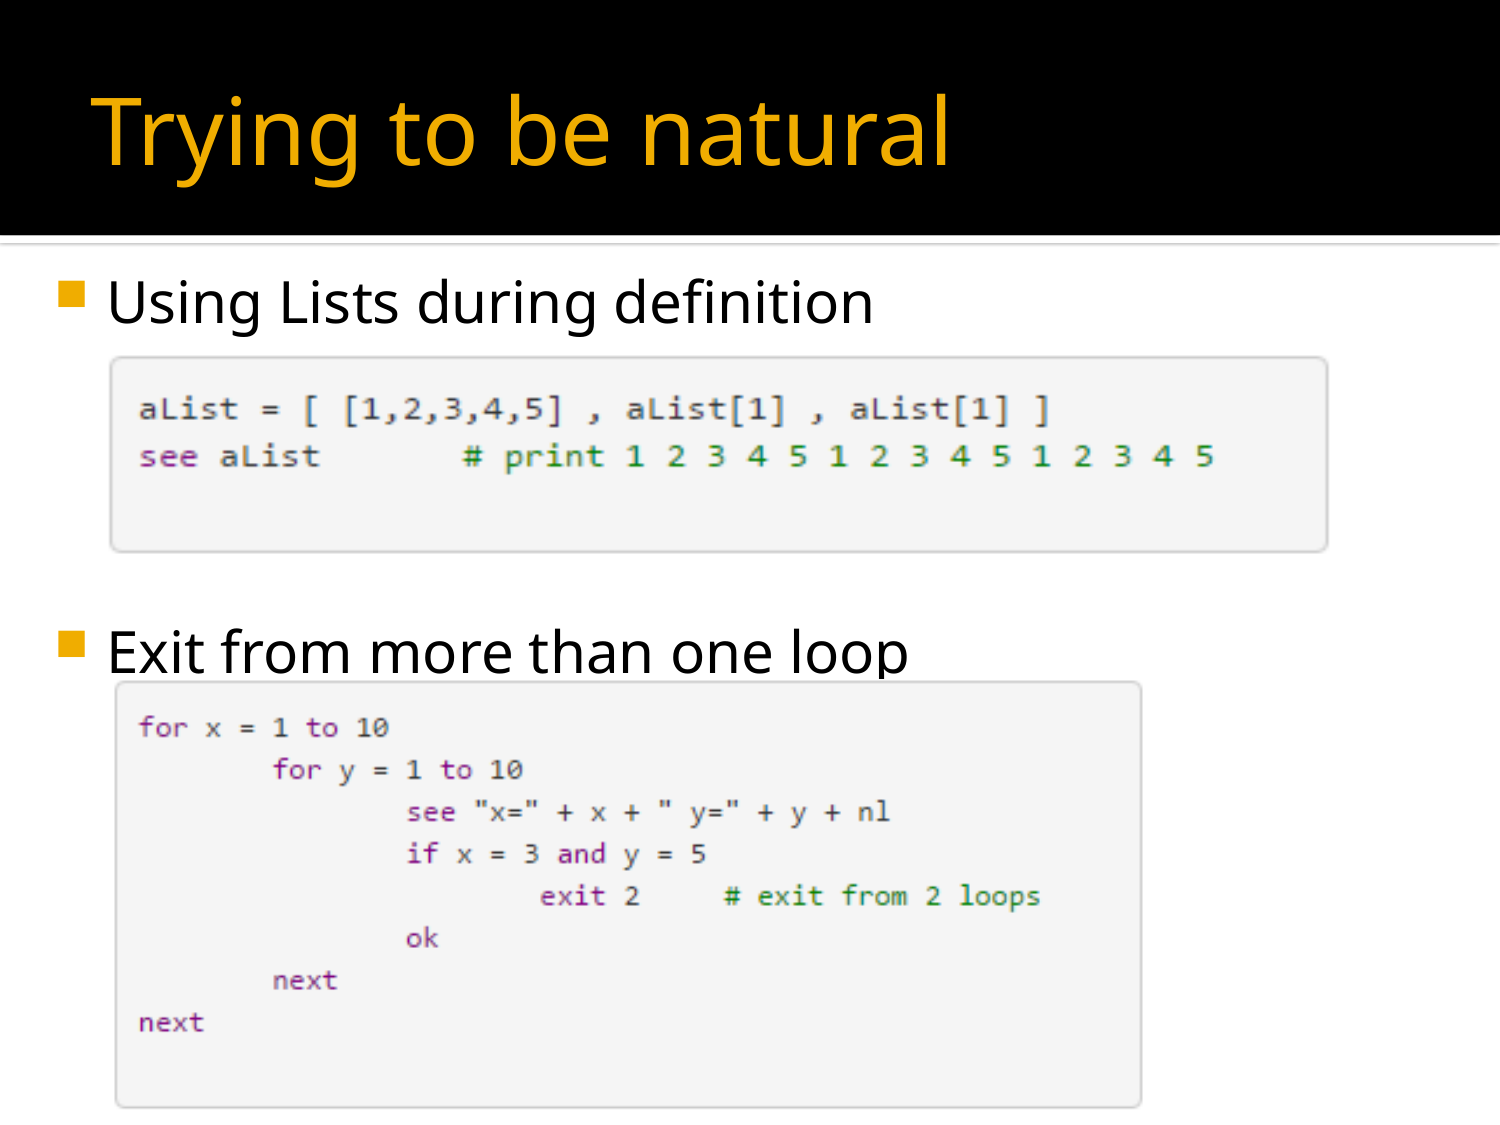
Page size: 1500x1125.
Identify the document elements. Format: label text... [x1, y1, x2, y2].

title Trying to be natural [75, 25, 1425, 231]
picture [99, 349, 1338, 575]
picture [99, 679, 1150, 1114]
list Using Lists during definition Exit from more than one loop [24, 249, 1463, 1050]
